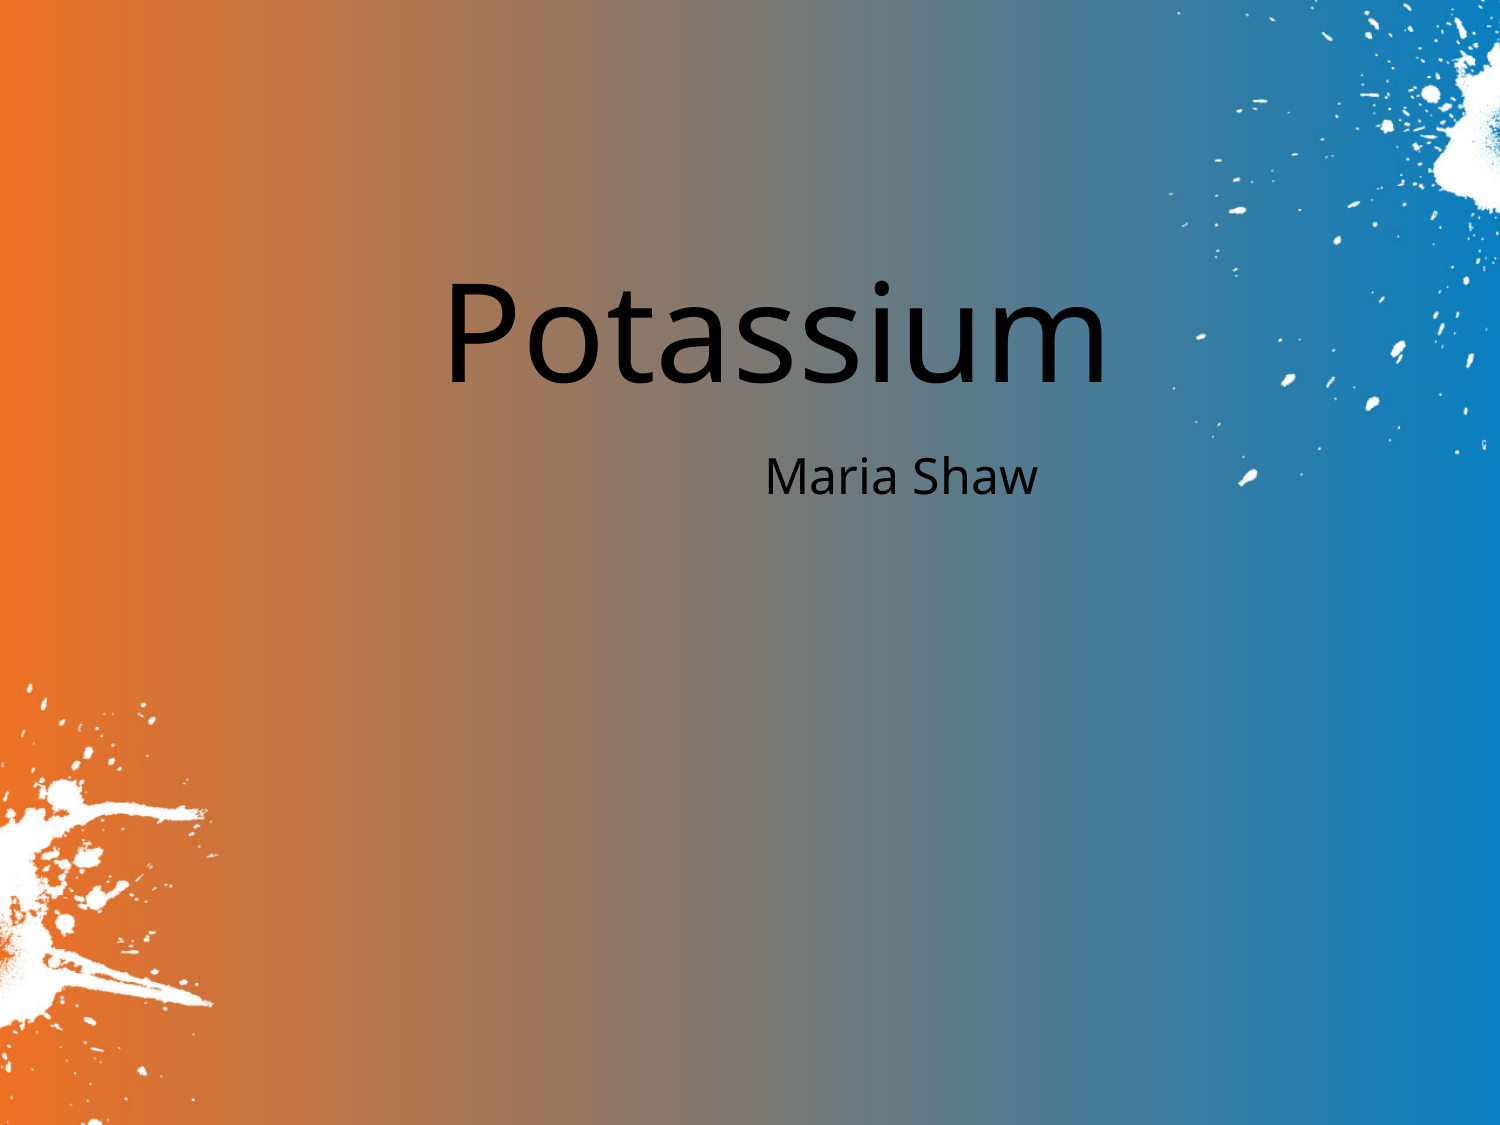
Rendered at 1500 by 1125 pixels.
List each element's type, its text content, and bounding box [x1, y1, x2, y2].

picture [1469, 220, 1477, 233]
text_box Maria Shaw [749, 437, 1063, 513]
picture [0, 0, 1500, 1125]
text_box Potassium [425, 237, 1138, 418]
